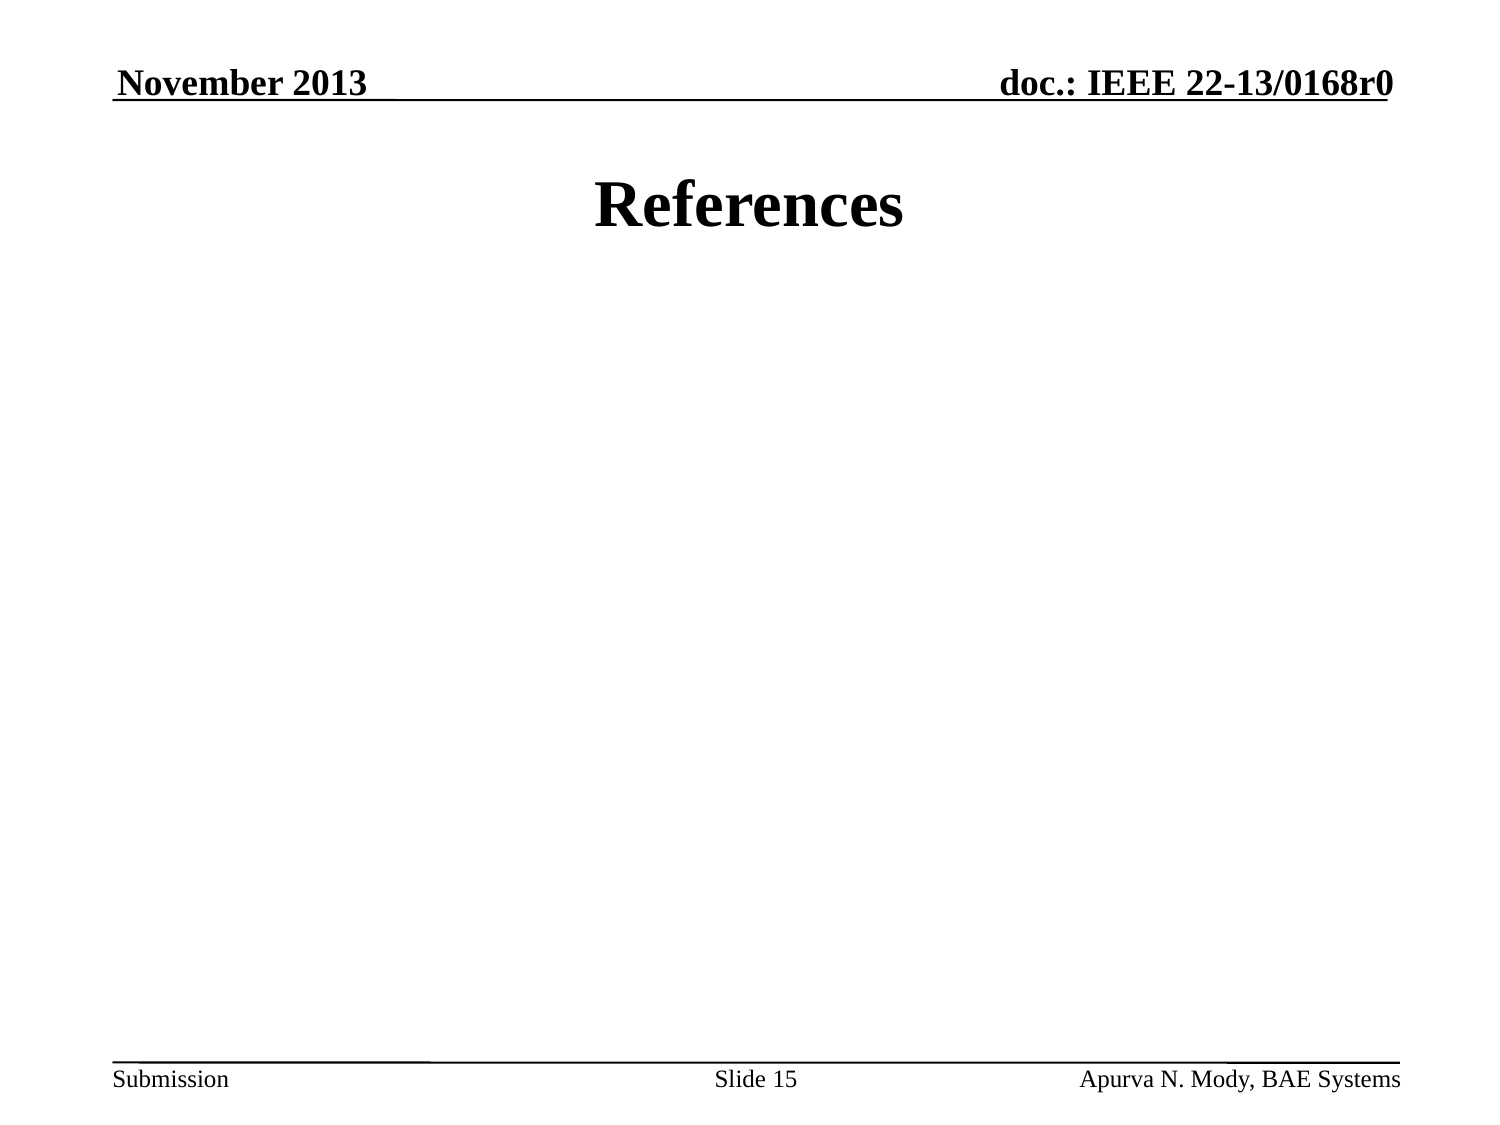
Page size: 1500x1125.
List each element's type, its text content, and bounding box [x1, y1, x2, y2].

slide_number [116, 58, 507, 104]
slide_number Slide 15 [712, 1061, 800, 1123]
footer Apurva N. Mody, BAE Systems [1019, 1061, 1402, 1076]
title References [112, 112, 1388, 288]
